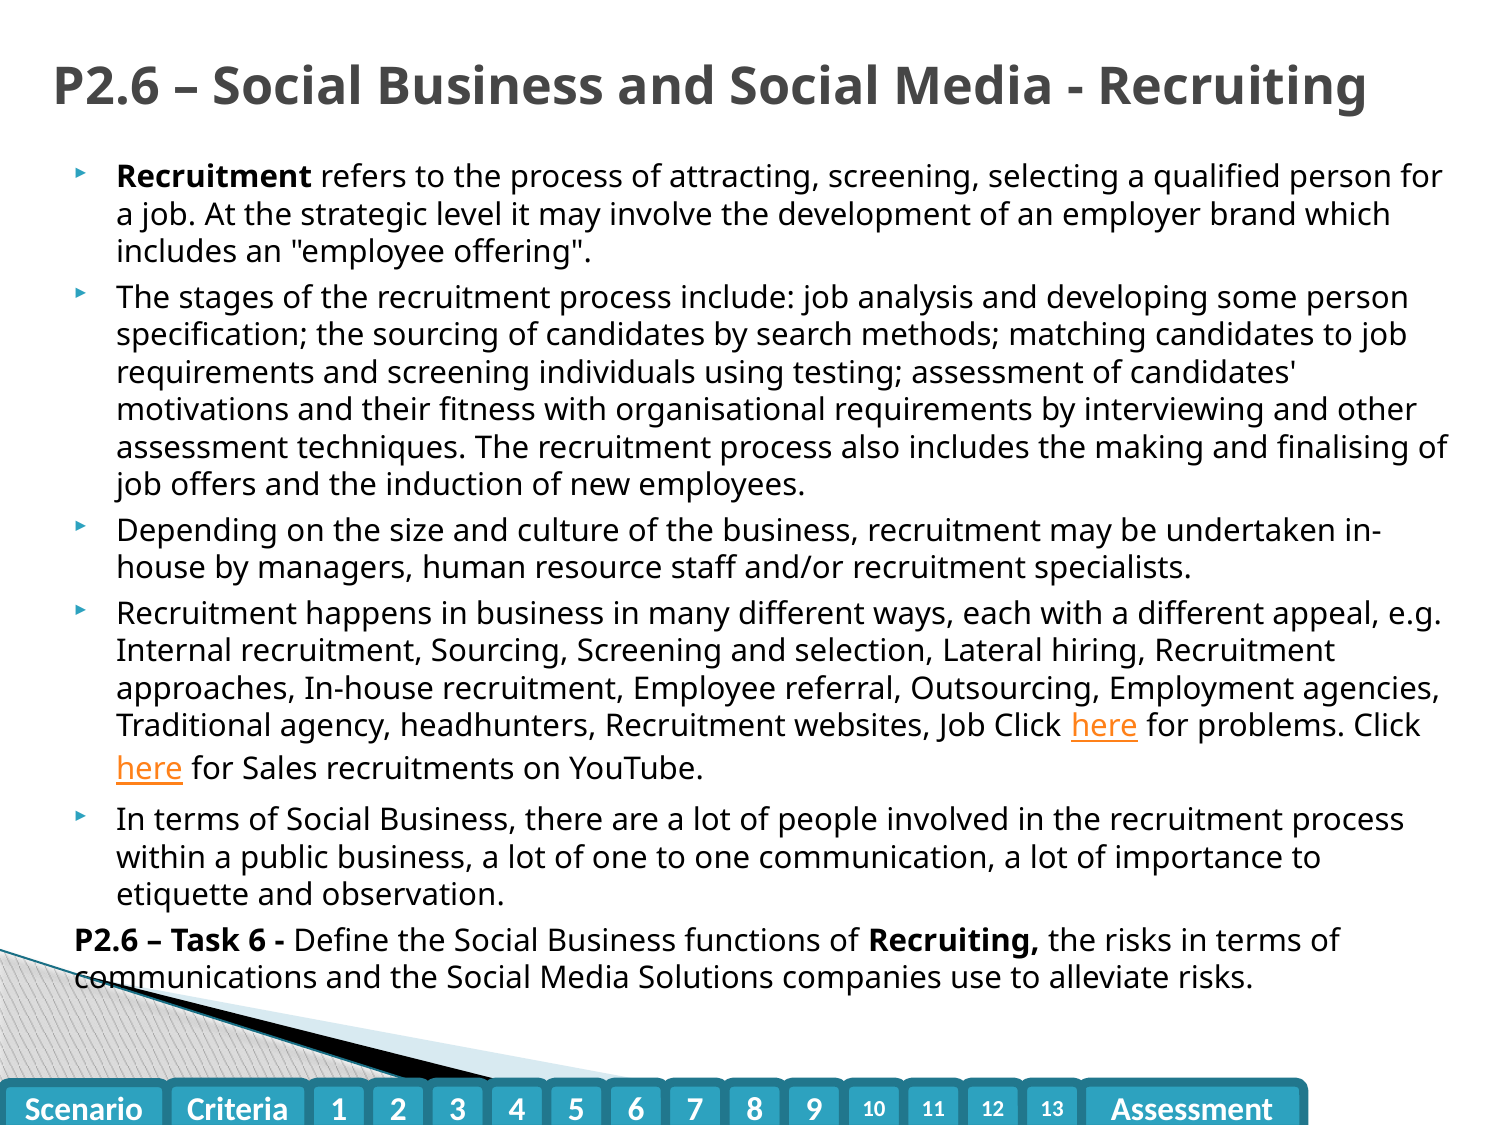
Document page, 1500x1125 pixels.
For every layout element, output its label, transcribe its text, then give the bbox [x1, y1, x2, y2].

list Recruitment refers to the process of attracting, screening, selecting a qualified person for a job. At the strategic level it may involve the development of an employer brand which includes an "employee offering". The stages of the recruitment process include: job analysis and developing some person specification; the sourcing of candidates by search methods; matching candidates to job requirements and screening individuals using testing; assessment of candidates' motivations and their fitness with organisational requirements by interviewing and other assessment techniques. The recruitment process also includes the making and finalising of job offers and the induction of new employees. Depending on the size and culture of the business, recruitment may be undertaken in-house by managers, human resource staff and/or recruitment specialists. Recruitment happens in business in many different ways, each with a different appeal, e.g. Internal recruitment, Sourcing, Screening and selection, Lateral hiring, Recruitment approaches, In-house recruitment, Employee referral, Outsourcing, Employment agencies, Traditional agency, headhunters, Recruitment websites, Job Click here for problems. Click here for Sales recruitments on YouTube. In terms of Social Business, there are a lot of people involved in the recruitment process within a public business, a lot of one to one communication, a lot of importance to etiquette and observation. P2.6 – Task 6 - Define the Social Business functions of Recruiting, the risks in terms of communications and the Social Media Solutions companies use to alleviate risks. [41, 149, 1471, 1035]
title P2.6 – Social Business and Social Media - Recruiting [37, 19, 1471, 149]
